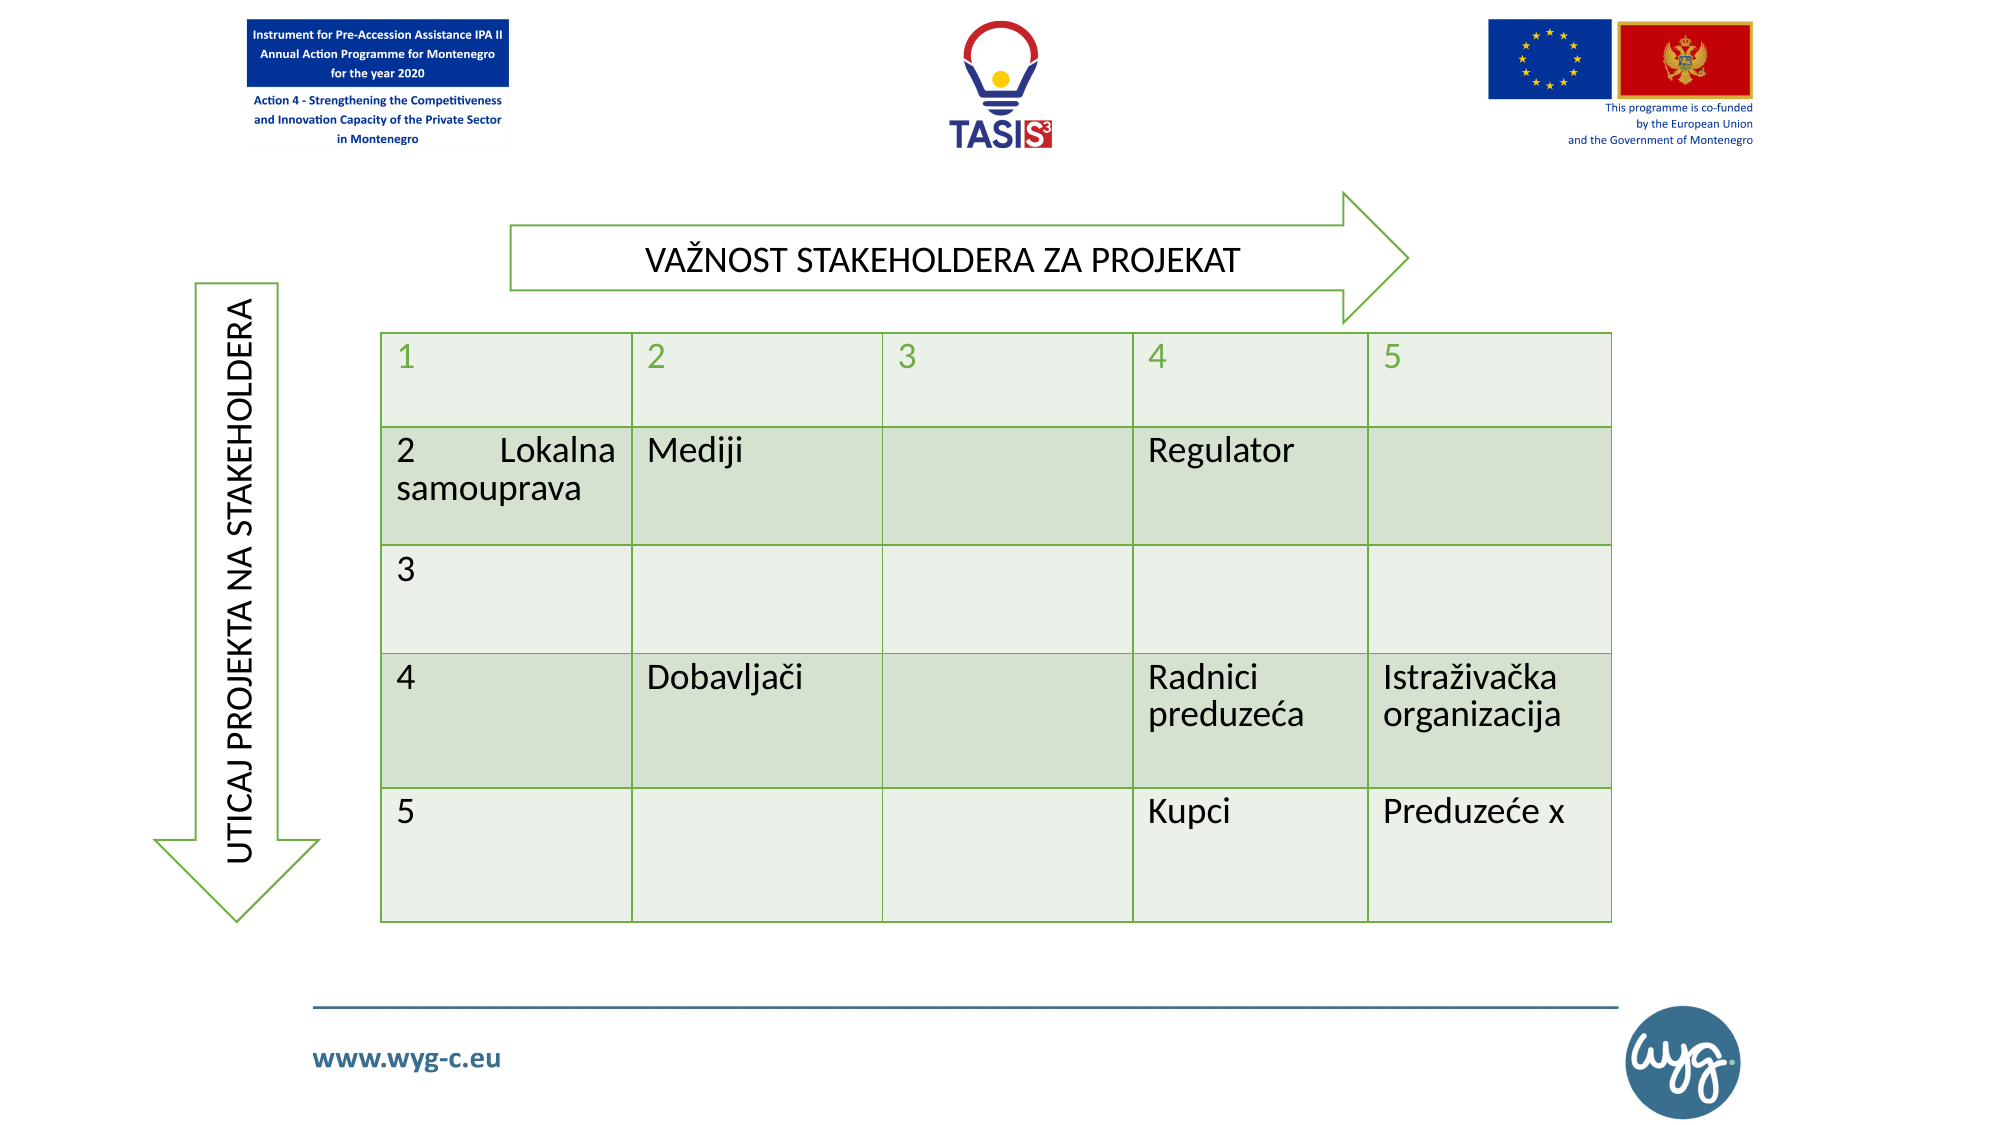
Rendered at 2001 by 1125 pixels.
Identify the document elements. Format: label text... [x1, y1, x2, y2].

table_cell Regulator [1134, 428, 1367, 544]
table_cell [633, 546, 882, 653]
table_cell Radnici preduzeća [1134, 654, 1367, 787]
table_cell Preduzeće x [1369, 789, 1611, 921]
table_cell [1369, 428, 1611, 544]
table_cell 3 [382, 546, 631, 653]
table_cell 4 [382, 654, 631, 787]
table_cell Istraživačka organizacija [1369, 654, 1611, 787]
table_header 4 [1134, 334, 1367, 426]
table_cell [883, 546, 1132, 653]
picture [312, 1000, 1743, 1125]
table_header 2 [633, 334, 882, 426]
table_header 5 [1369, 334, 1611, 426]
table_cell 5 [382, 789, 631, 921]
text_box VAŽNOST STAKEHOLDERA ZA PROJEKAT [509, 190, 1410, 326]
picture [246, 19, 1753, 149]
table_cell 2 Lokalna samouprava [382, 428, 631, 544]
table_cell [633, 789, 882, 921]
text_box UTICAJ PROJEKTA NA STAKEHOLDERA [152, 282, 322, 924]
table_cell [883, 789, 1132, 921]
table_cell Dobavljači [633, 654, 882, 787]
table_cell [883, 654, 1132, 787]
table_cell [1369, 546, 1611, 653]
table_cell [1134, 546, 1367, 653]
table_cell Kupci [1134, 789, 1367, 921]
table_header 3 [883, 334, 1132, 426]
table_header 1 [382, 334, 631, 426]
table_cell Mediji [633, 428, 882, 544]
table_cell [883, 428, 1132, 544]
